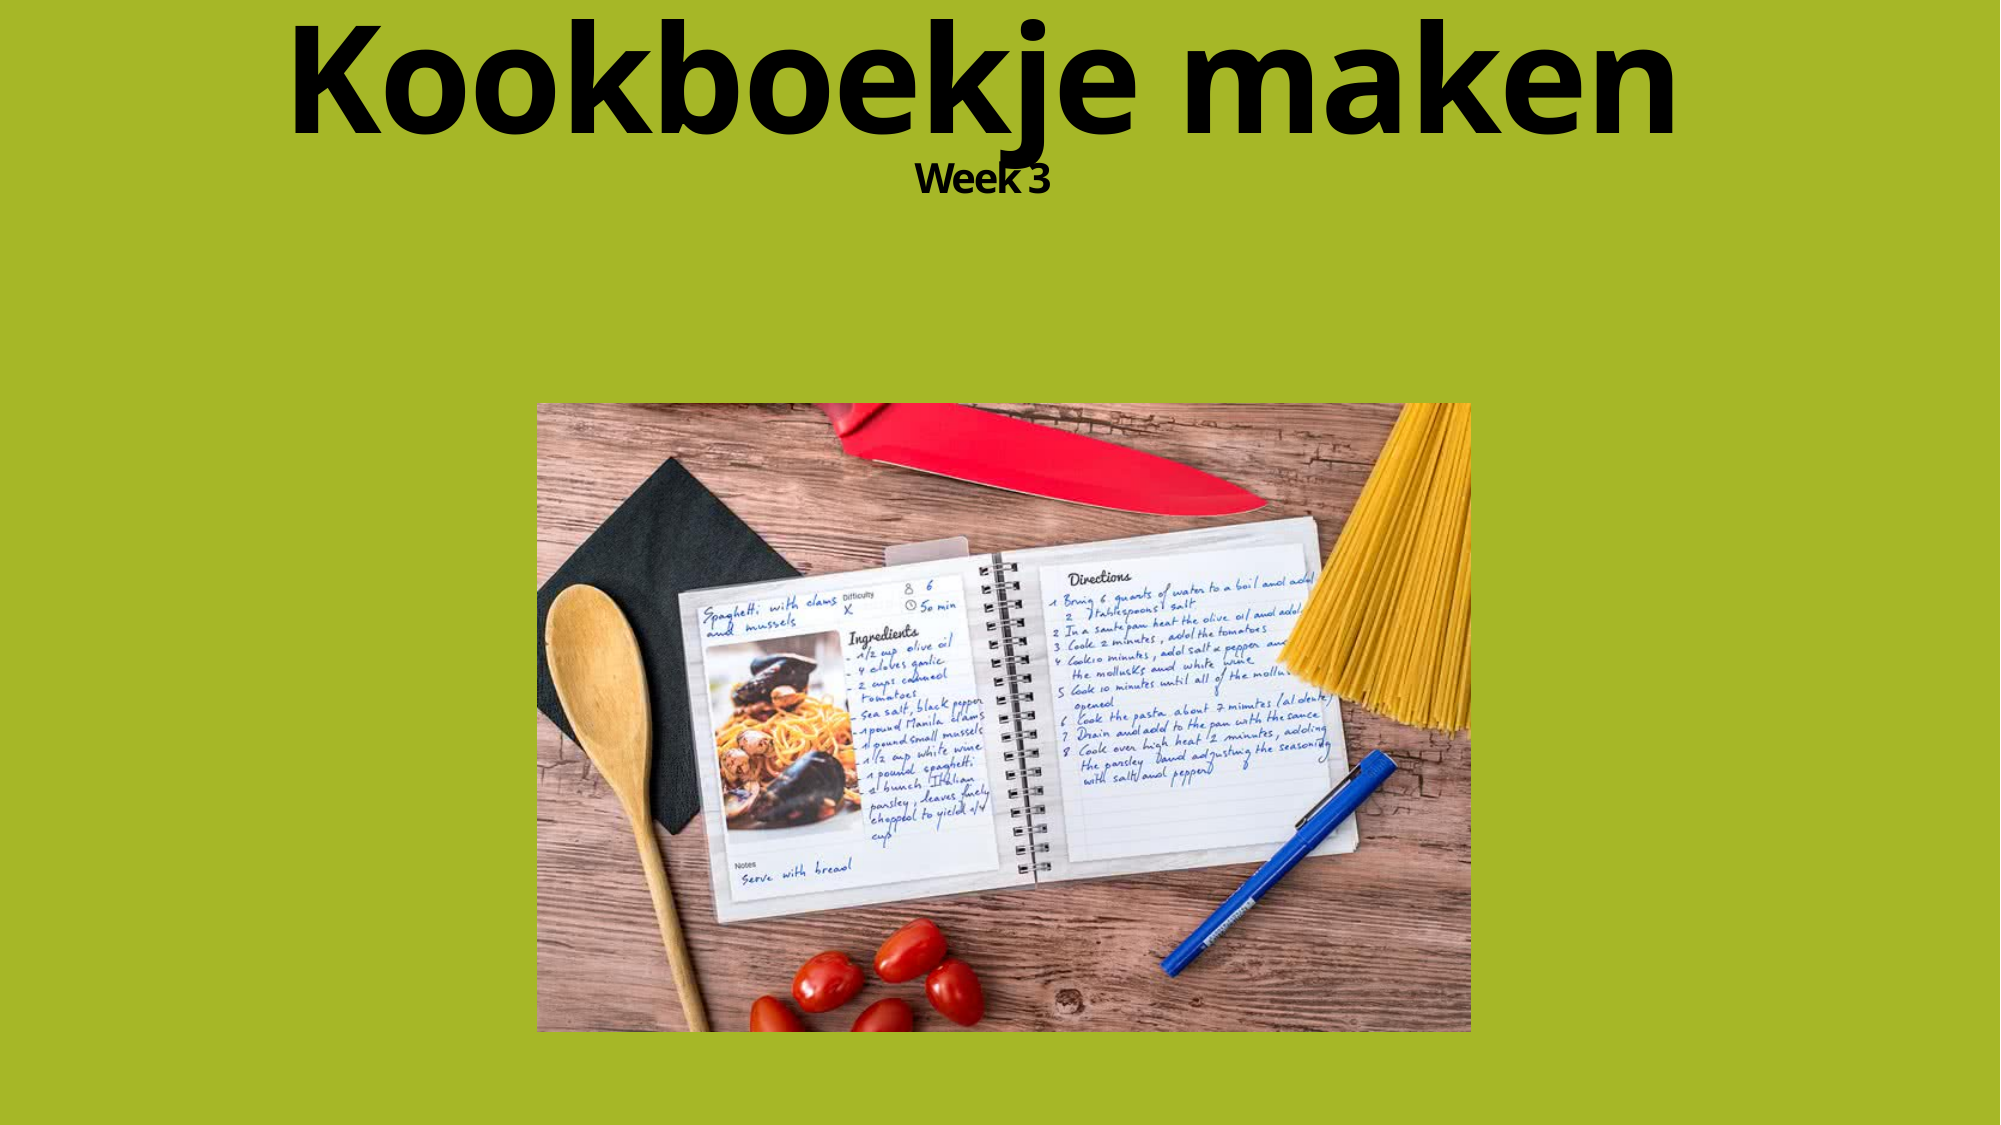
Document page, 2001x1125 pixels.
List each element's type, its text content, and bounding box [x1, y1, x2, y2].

title Kookboekje maken Week 3 [98, 0, 1868, 534]
picture [537, 402, 1471, 1032]
